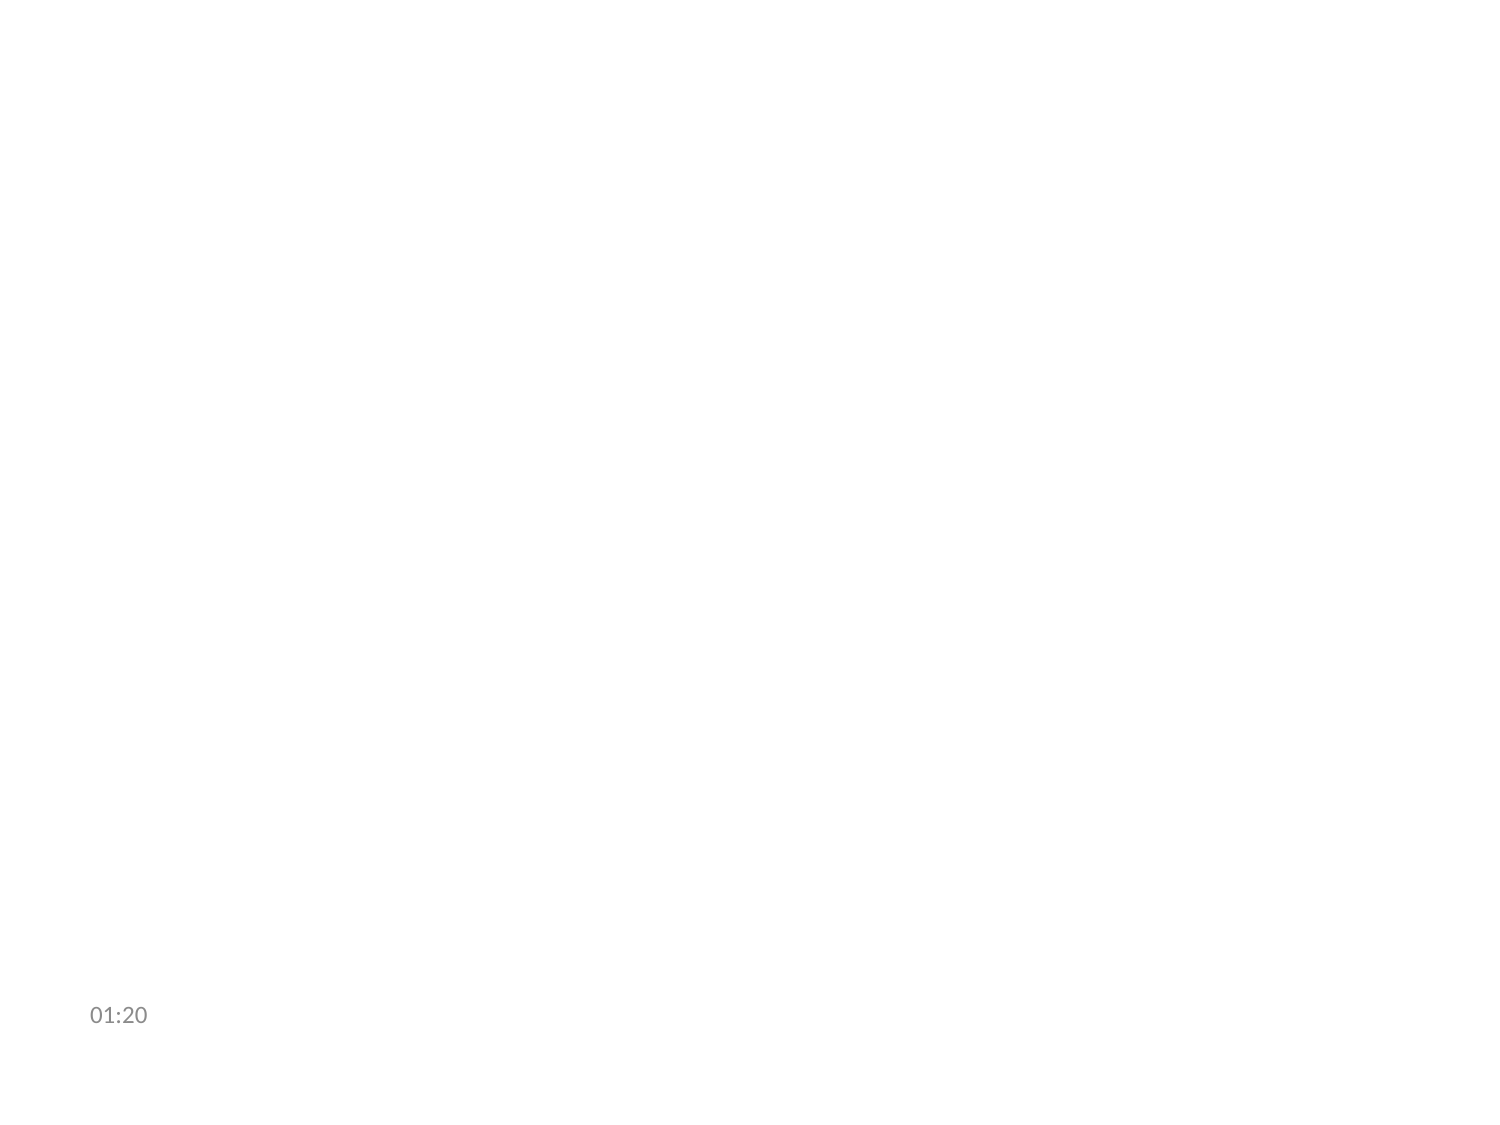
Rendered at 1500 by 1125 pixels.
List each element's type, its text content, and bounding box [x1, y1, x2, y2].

text_box 15:35 [75, 983, 425, 1044]
